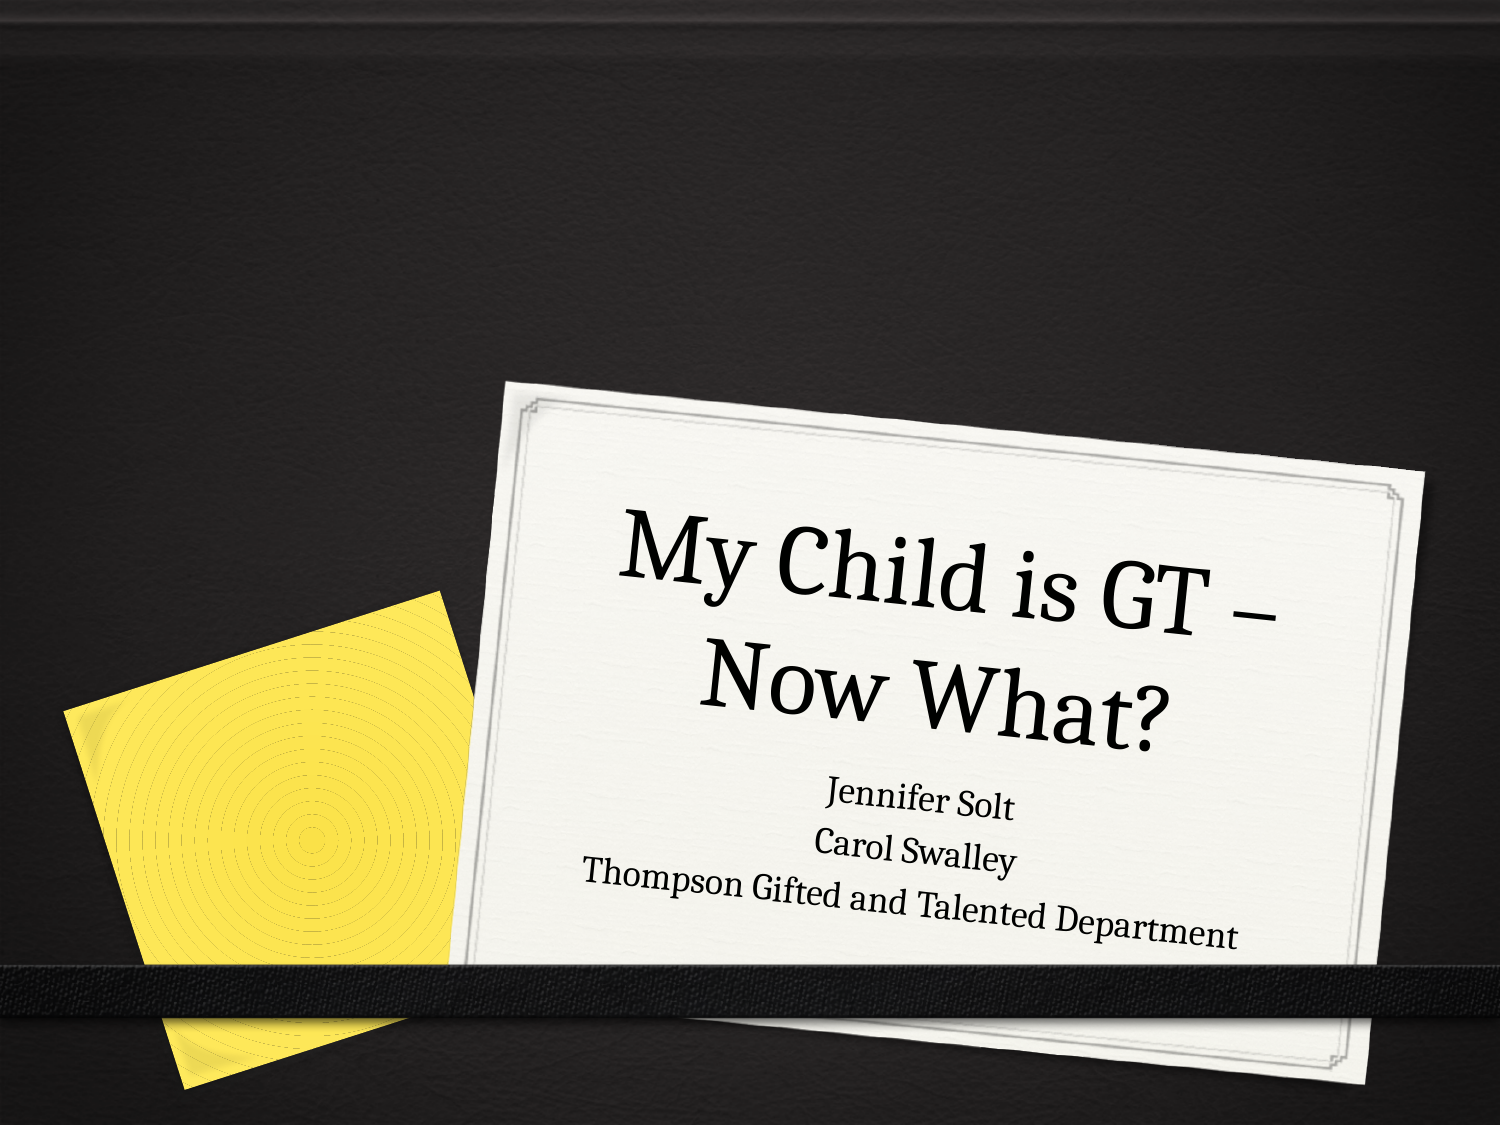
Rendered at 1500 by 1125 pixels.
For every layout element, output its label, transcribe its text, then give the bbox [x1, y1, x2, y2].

title My Child is GT – Now What? [536, 453, 1355, 798]
subtitle Jennifer Solt Carol Swalley Thompson Gifted and Talented Department [512, 725, 1320, 978]
picture [69, 693, 157, 788]
picture [0, 379, 1500, 1102]
